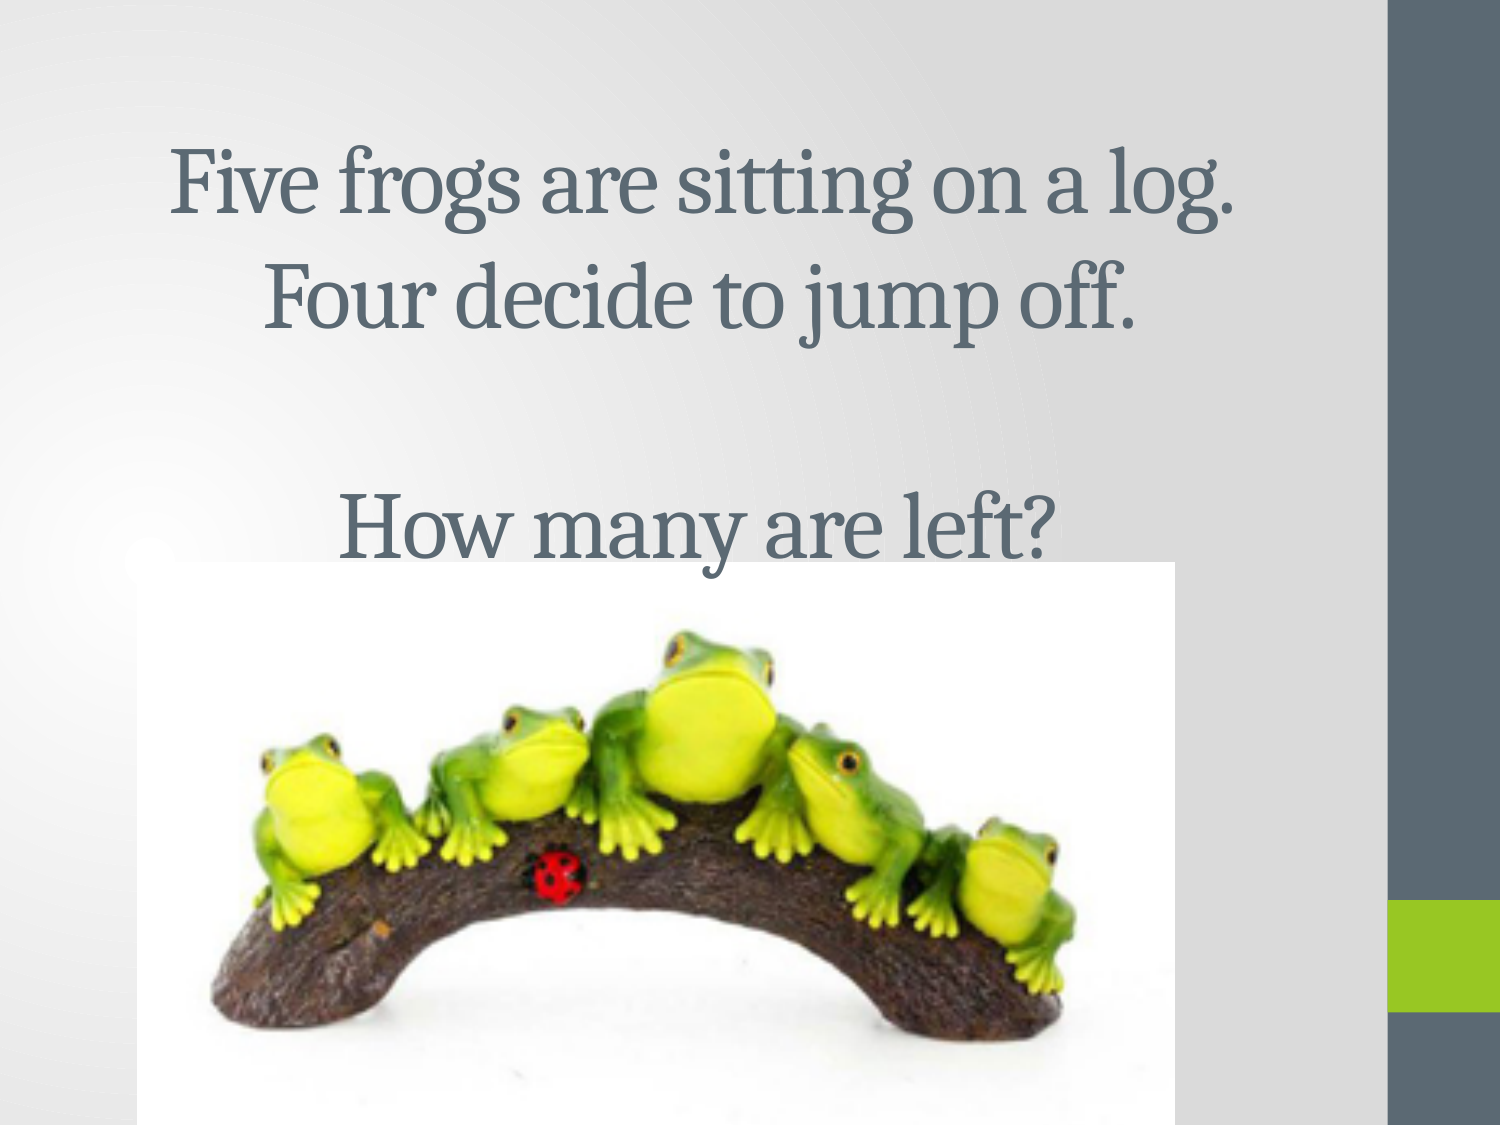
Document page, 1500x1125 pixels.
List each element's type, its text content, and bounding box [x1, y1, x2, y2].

picture [136, 561, 1176, 1125]
title Five frogs are sitting on a log. Four decide to jump off. How many are left? [75, 45, 1325, 650]
